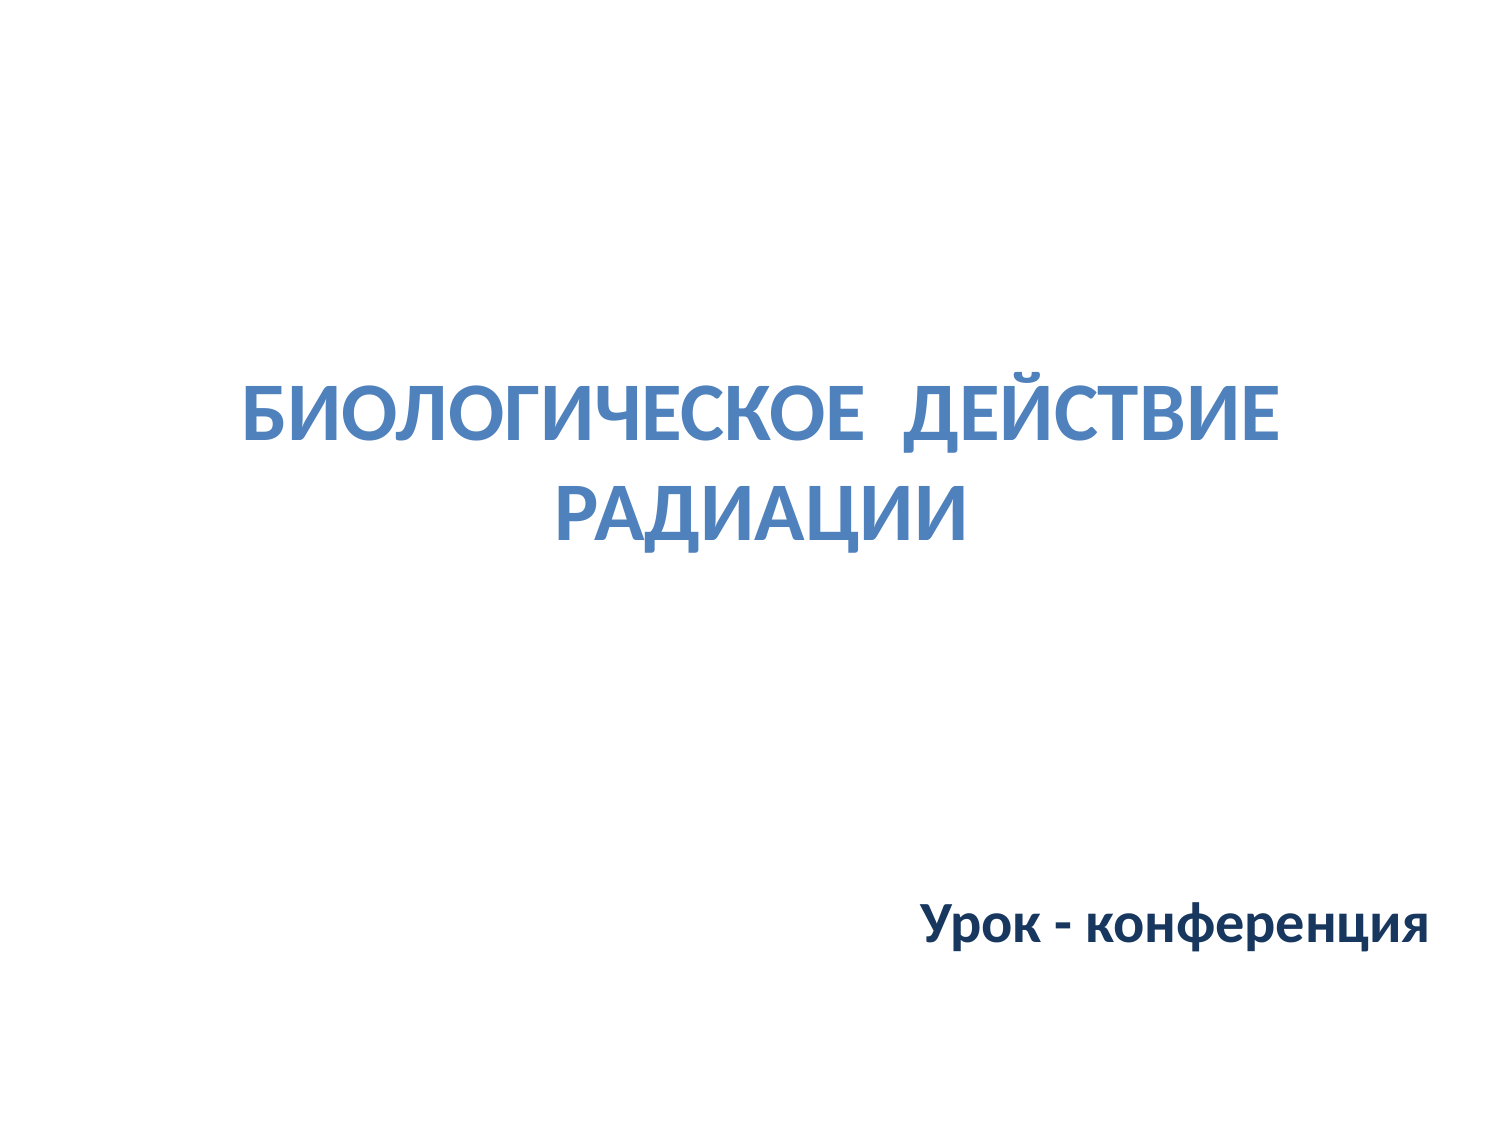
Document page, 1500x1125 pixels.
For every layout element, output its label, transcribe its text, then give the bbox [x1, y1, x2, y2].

title Биологическое действие радиации [123, 349, 1399, 574]
list Урок - конференция [171, 716, 1447, 963]
